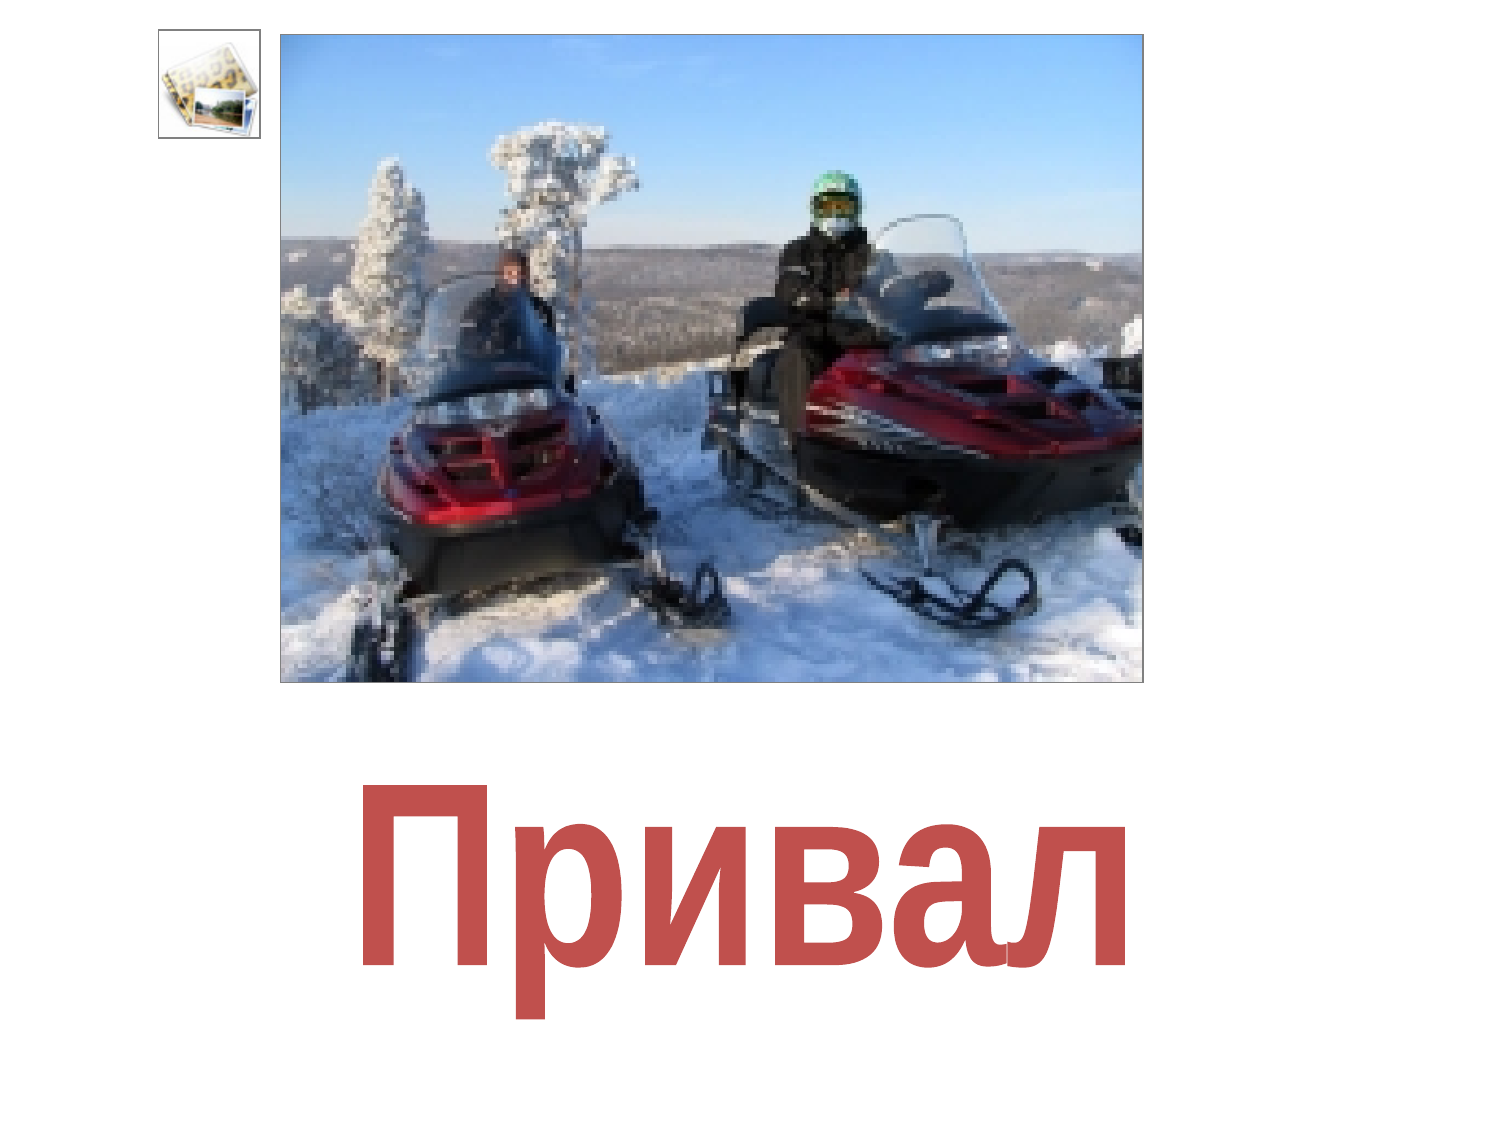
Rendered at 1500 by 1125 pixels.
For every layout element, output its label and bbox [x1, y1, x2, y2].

picture [159, 30, 260, 138]
picture [281, 34, 1143, 682]
